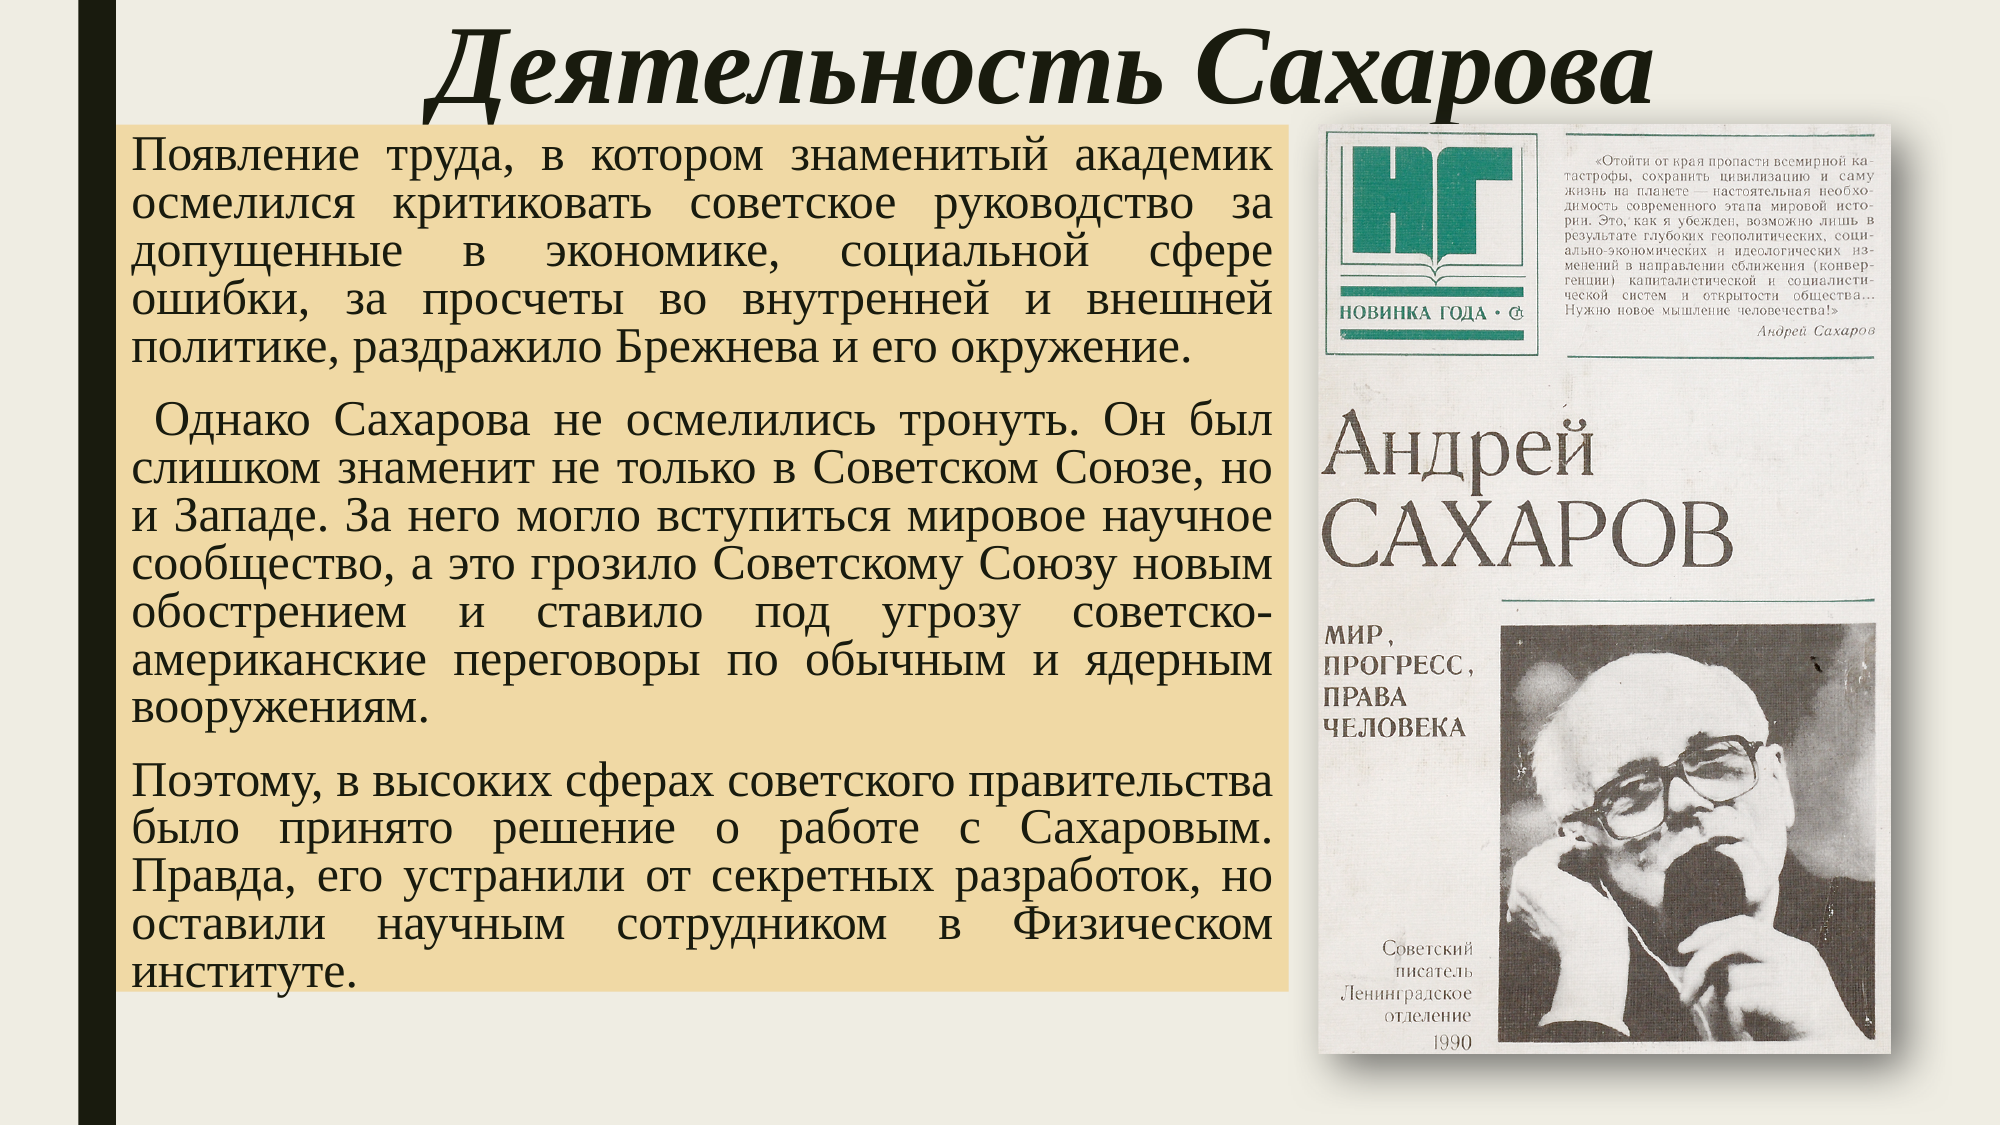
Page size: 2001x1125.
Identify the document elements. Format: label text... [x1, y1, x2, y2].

list Появление труда, в котором знаменитый академик осмелился критиковать советское руководство за допущенные в экономике, социальной сфере ошибки, за просчеты во внутренней и внешней политике, раздражило Брежнева и его окружение. Однако Сахарова не осмелились тронуть. Он был слишком знаменит не только в Советском Союзе, но и Западе. За него могло вступиться мировое научное сообщество, а это грозило Советскому Союзу новым обострением и ставило под угрозу советско-американские переговоры по обычным и ядерным вооружениям. Поэтому, в высоких сферах советского правительства было принято решение о работе с Сахаровым. Правда, его устранили от секретных разработок, но оставили научным сотрудником в Физическом институте. [116, 124, 1289, 992]
title Деятельность Сахарова [116, 0, 2000, 125]
picture [1318, 124, 1891, 1054]
